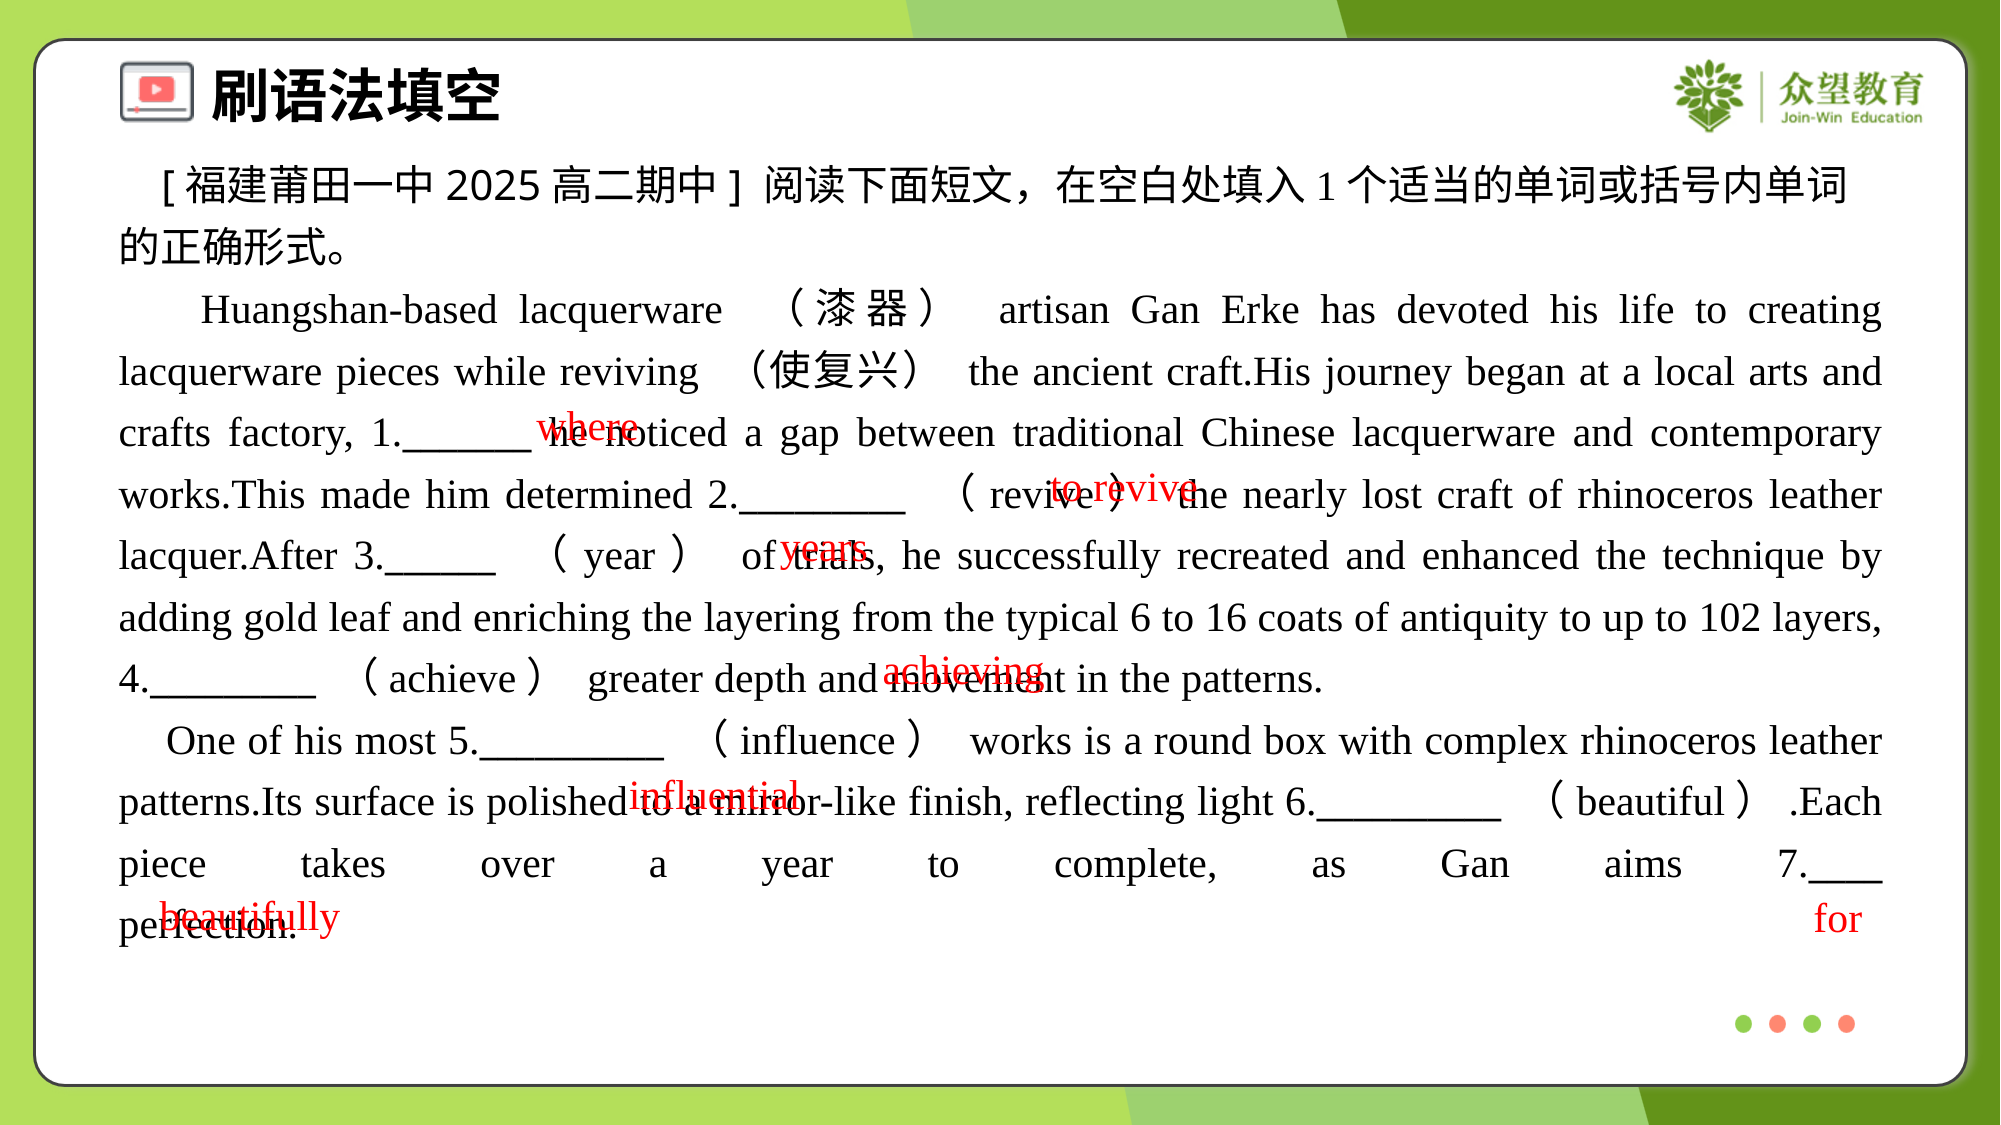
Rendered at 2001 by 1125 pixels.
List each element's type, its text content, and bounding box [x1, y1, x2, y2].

text_box beautifully [155, 877, 345, 935]
text_box achieving [878, 631, 1050, 689]
text_box [福建莆田一中2025高二期中] 阅读下面短文，在空白处填入1个适当的单词或括号内单词的正确形式。 Huangshan-based lacquerware （漆器） artisan Gan Erke has devoted his life to creating lacquerware pieces while reviving （使复兴） the ancient craft.His journey began at a local arts and crafts factory, 1._______ he noticed a gap between traditional Chinese lacquerware and contemporary works.This made him determined 2._________ （revive） the nearly lost craft of rhinoceros leather lacquer.After 3.______ （year） of trials, he successfully recreated and enhanced the technique by adding gold leaf and enriching the layering from the typical 6 to 16 coats of antiquity to up to 102 layers, 4._________ （achieve） greater depth and movement in the patterns. One of his most 5.__________ （influence） works is a round box with complex rhinoceros leather patterns.Its surface is polished to a mirror-like finish, reflecting light 6.__________ （beautiful）.Each piece takes over a year to complete, as Gan aims 7.____ perfection.#1.2 [118, 147, 1883, 1003]
text_box to revive [1040, 448, 1208, 506]
text_box influential [624, 756, 805, 814]
text_box years [775, 508, 873, 566]
text_box for [1808, 879, 1867, 937]
picture [0, 0, 2000, 1125]
text_box where [531, 387, 644, 445]
